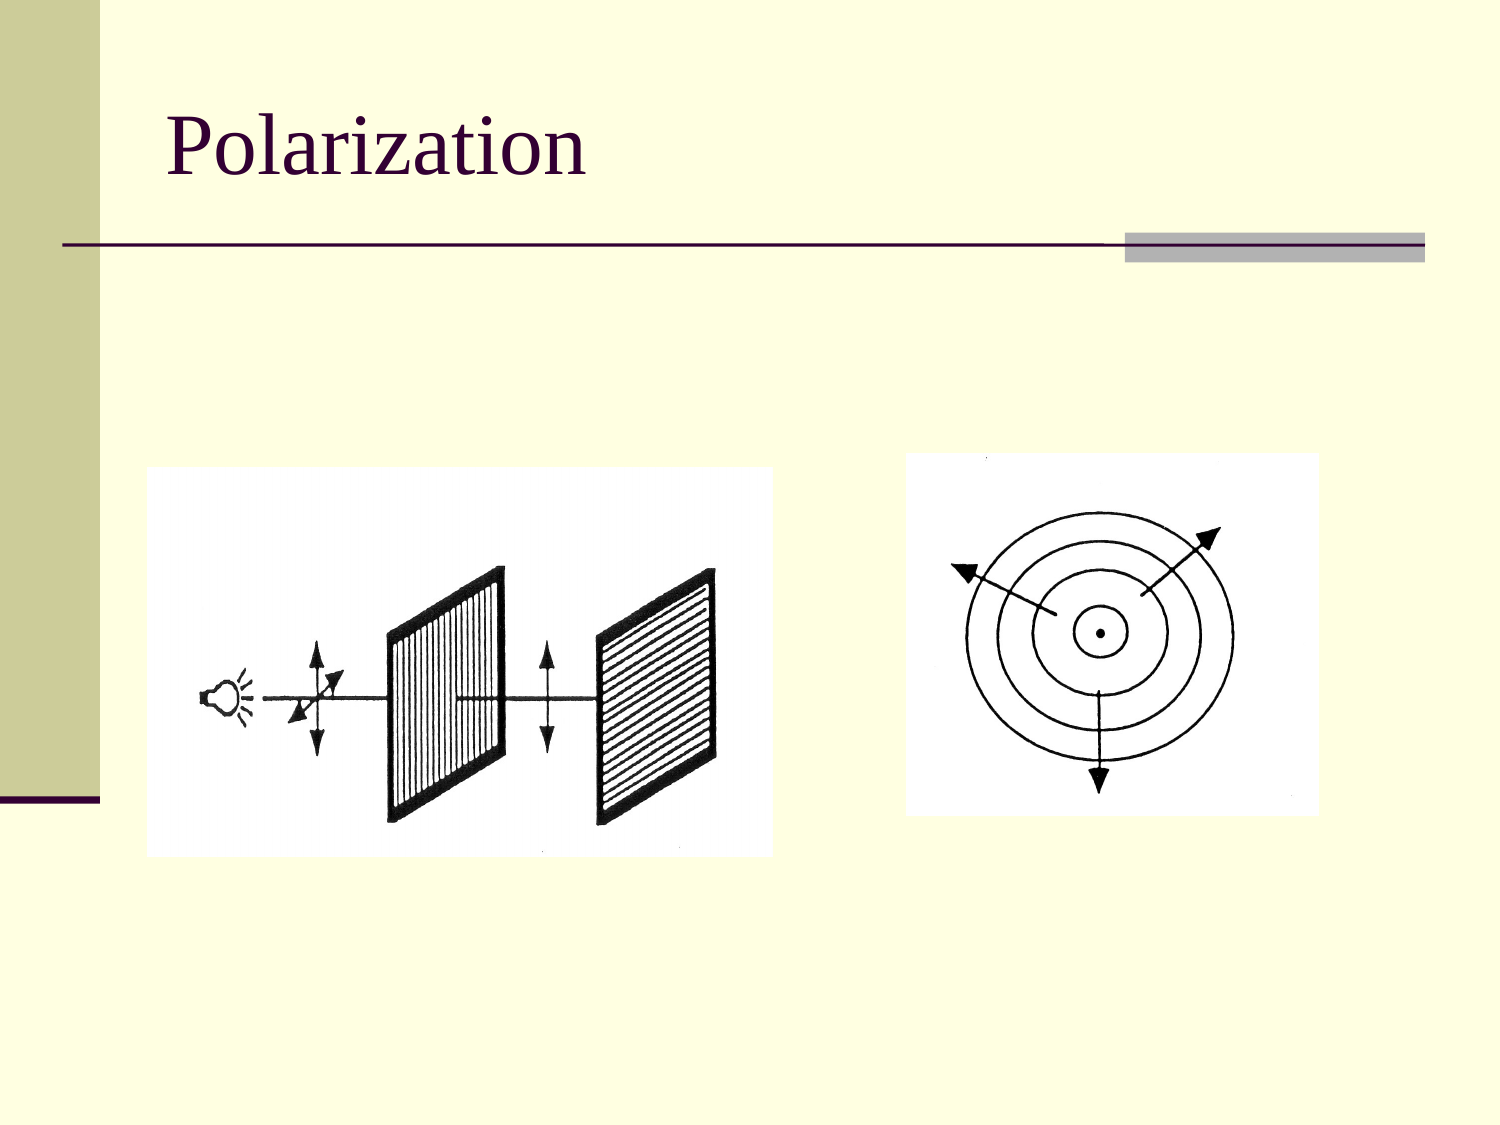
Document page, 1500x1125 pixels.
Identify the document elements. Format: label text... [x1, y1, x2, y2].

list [906, 452, 1319, 816]
title Polarization [149, 45, 1426, 234]
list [147, 467, 773, 858]
